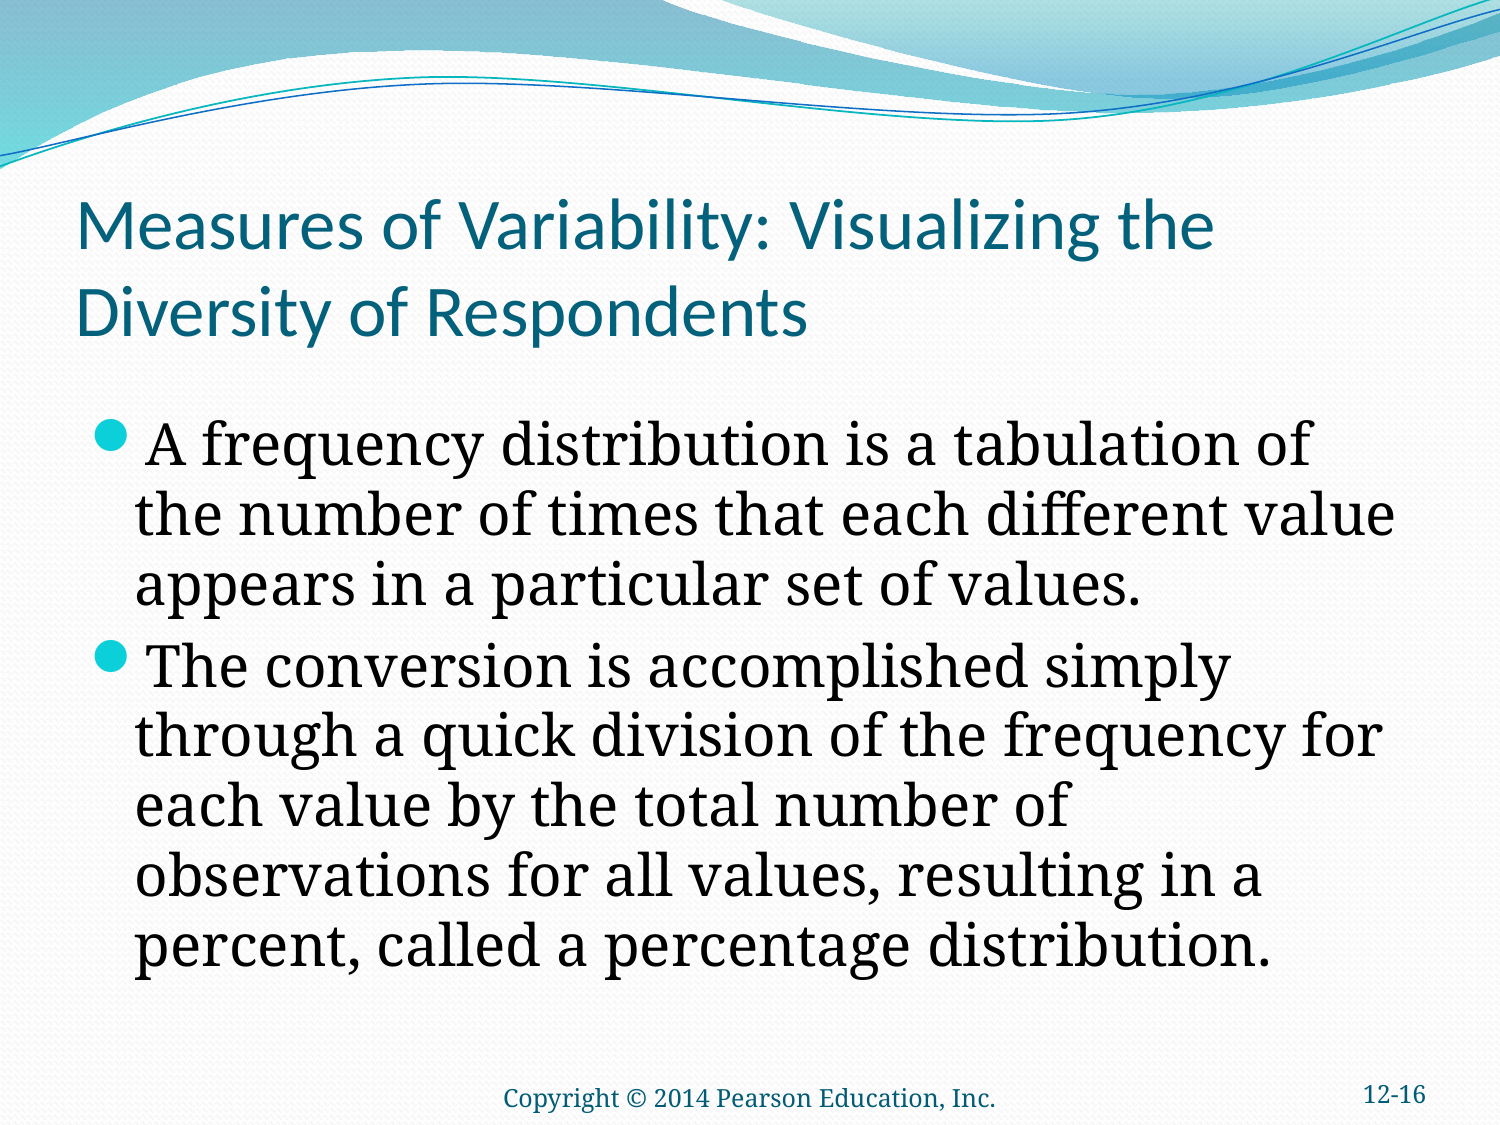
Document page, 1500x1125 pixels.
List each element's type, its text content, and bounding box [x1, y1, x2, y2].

title Measures of Variability: Visualizing the Diversity of Respondents [74, 163, 1426, 352]
list A frequency distribution is a tabulation of the number of times that each different value appears in a particular set of values. The conversion is accomplished simply through a quick division of the frequency for each value by the total number of observations for all values, resulting in a percent, called a percentage distribution. [74, 399, 1426, 1024]
